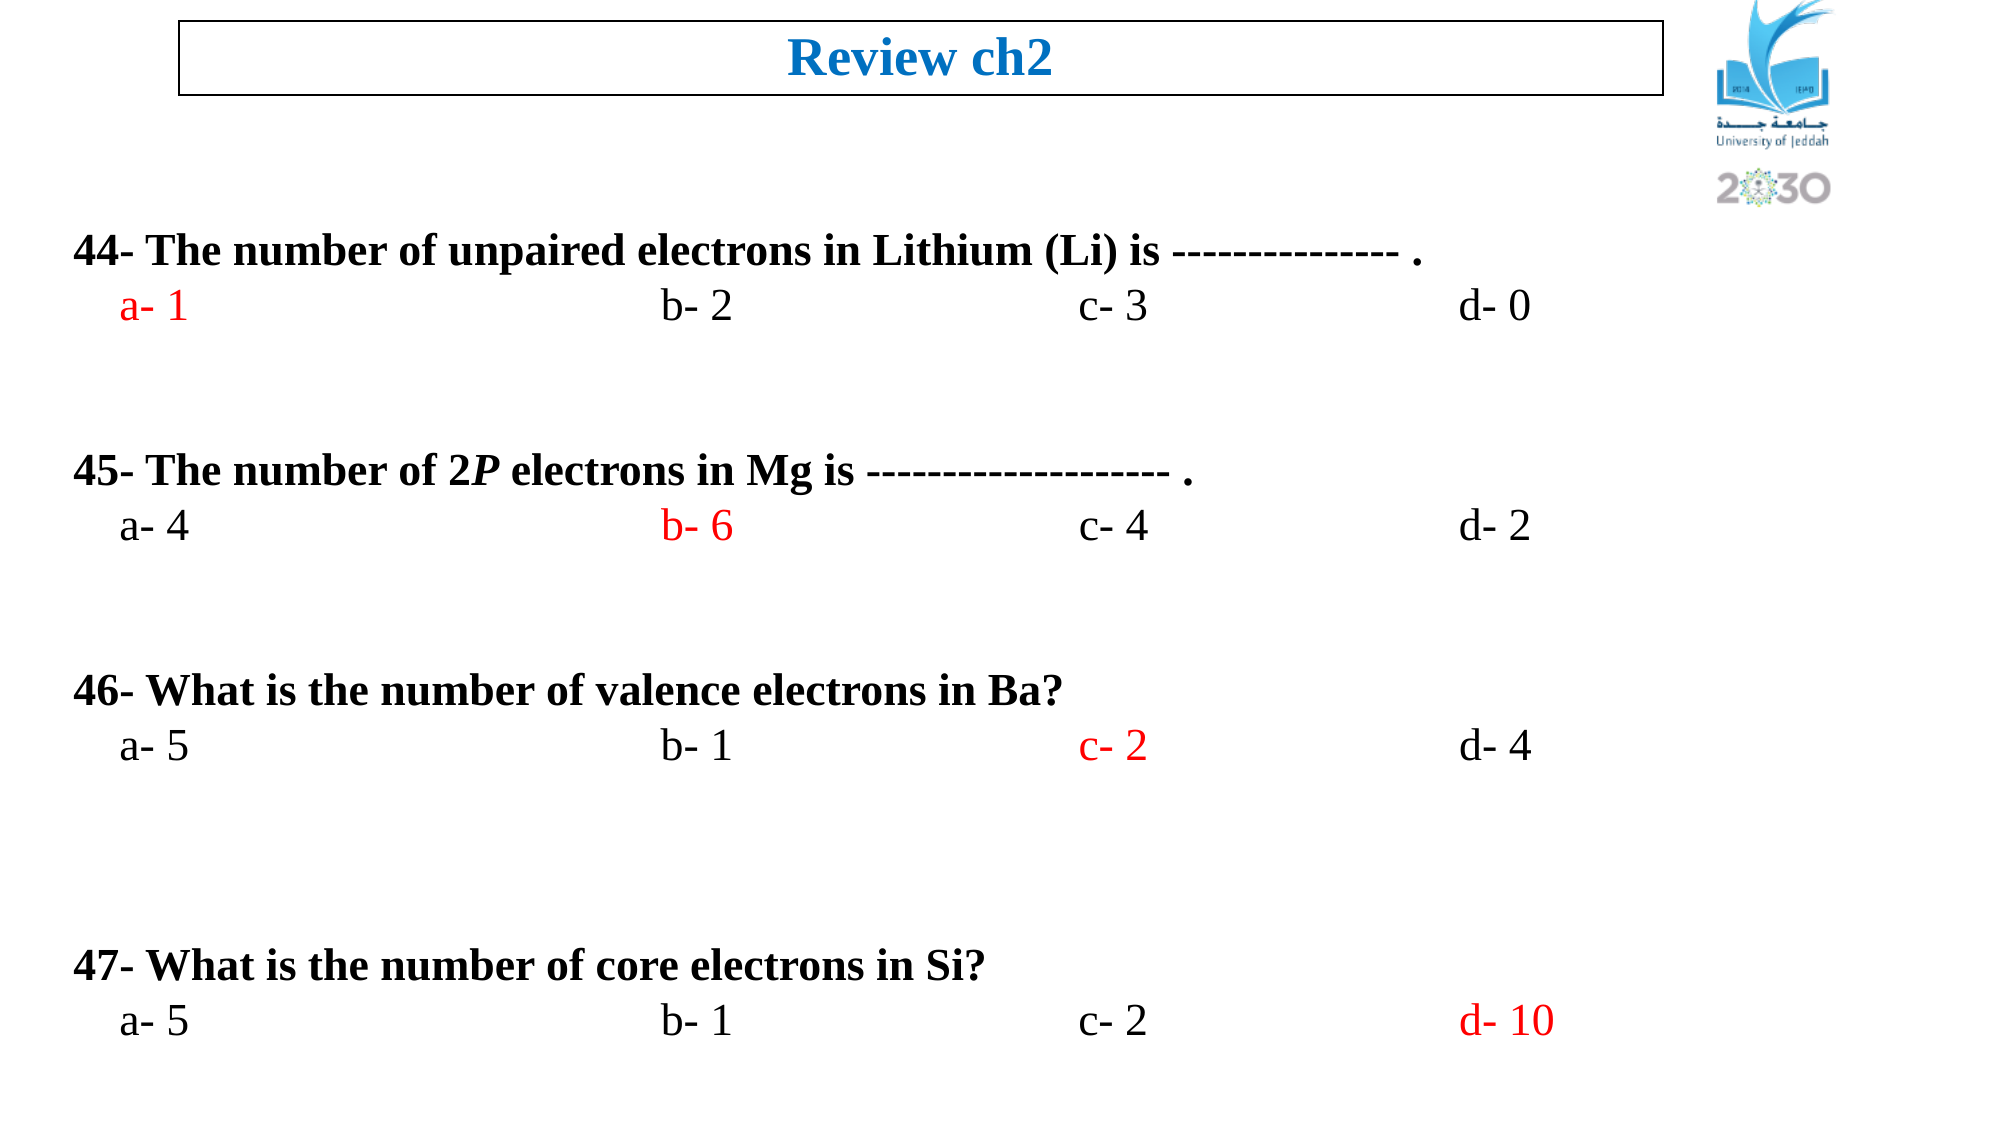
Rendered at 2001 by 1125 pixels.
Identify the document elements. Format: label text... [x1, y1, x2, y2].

picture [1697, 0, 1851, 213]
text_box Review ch2 [178, 20, 1664, 96]
text_box 44- The number of unpaired electrons in Lithium (Li) is --------------- . a- 1 b- 2 c- 3 d- 0 45- The number of 2P electrons in Mg is -------------------- . a- 4 b- 6 c- 4 d- 2 46- What is the number of valence electrons in Ba? a- 5 b- 1 c- 2 d- 4 47- What is the number of core electrons in Si? a- 5 b- 1 c- 2 d- 10 [58, 212, 1913, 1052]
